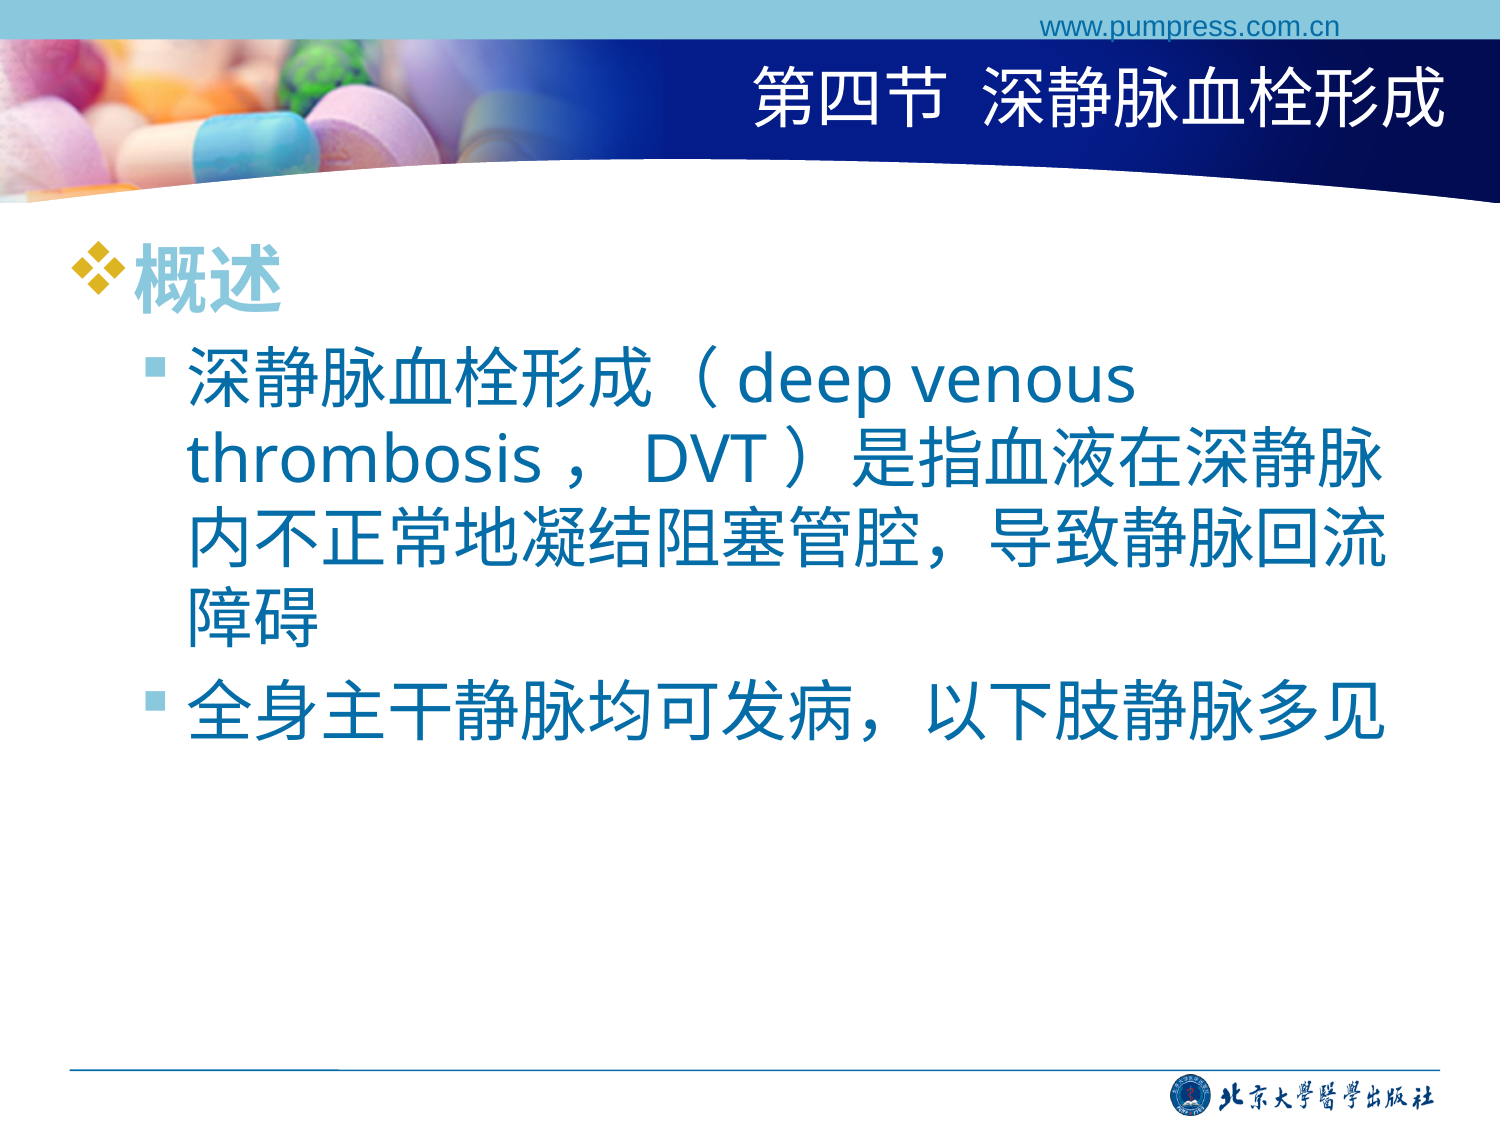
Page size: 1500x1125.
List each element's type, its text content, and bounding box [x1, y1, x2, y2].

picture [1170, 1074, 1436, 1118]
picture [0, 40, 1500, 203]
title 第四节 深静脉血栓形成 [137, 49, 1463, 143]
slide_number www.pumpress.com.cn [1025, 0, 1463, 38]
list 概述 深静脉血栓形成（deep venous thrombosis，DVT）是指血液在深静脉内不正常地凝结阻塞管腔，导致静脉回流障碍 全身主干静脉均可发病，以下肢静脉多见 [49, 224, 1463, 1026]
